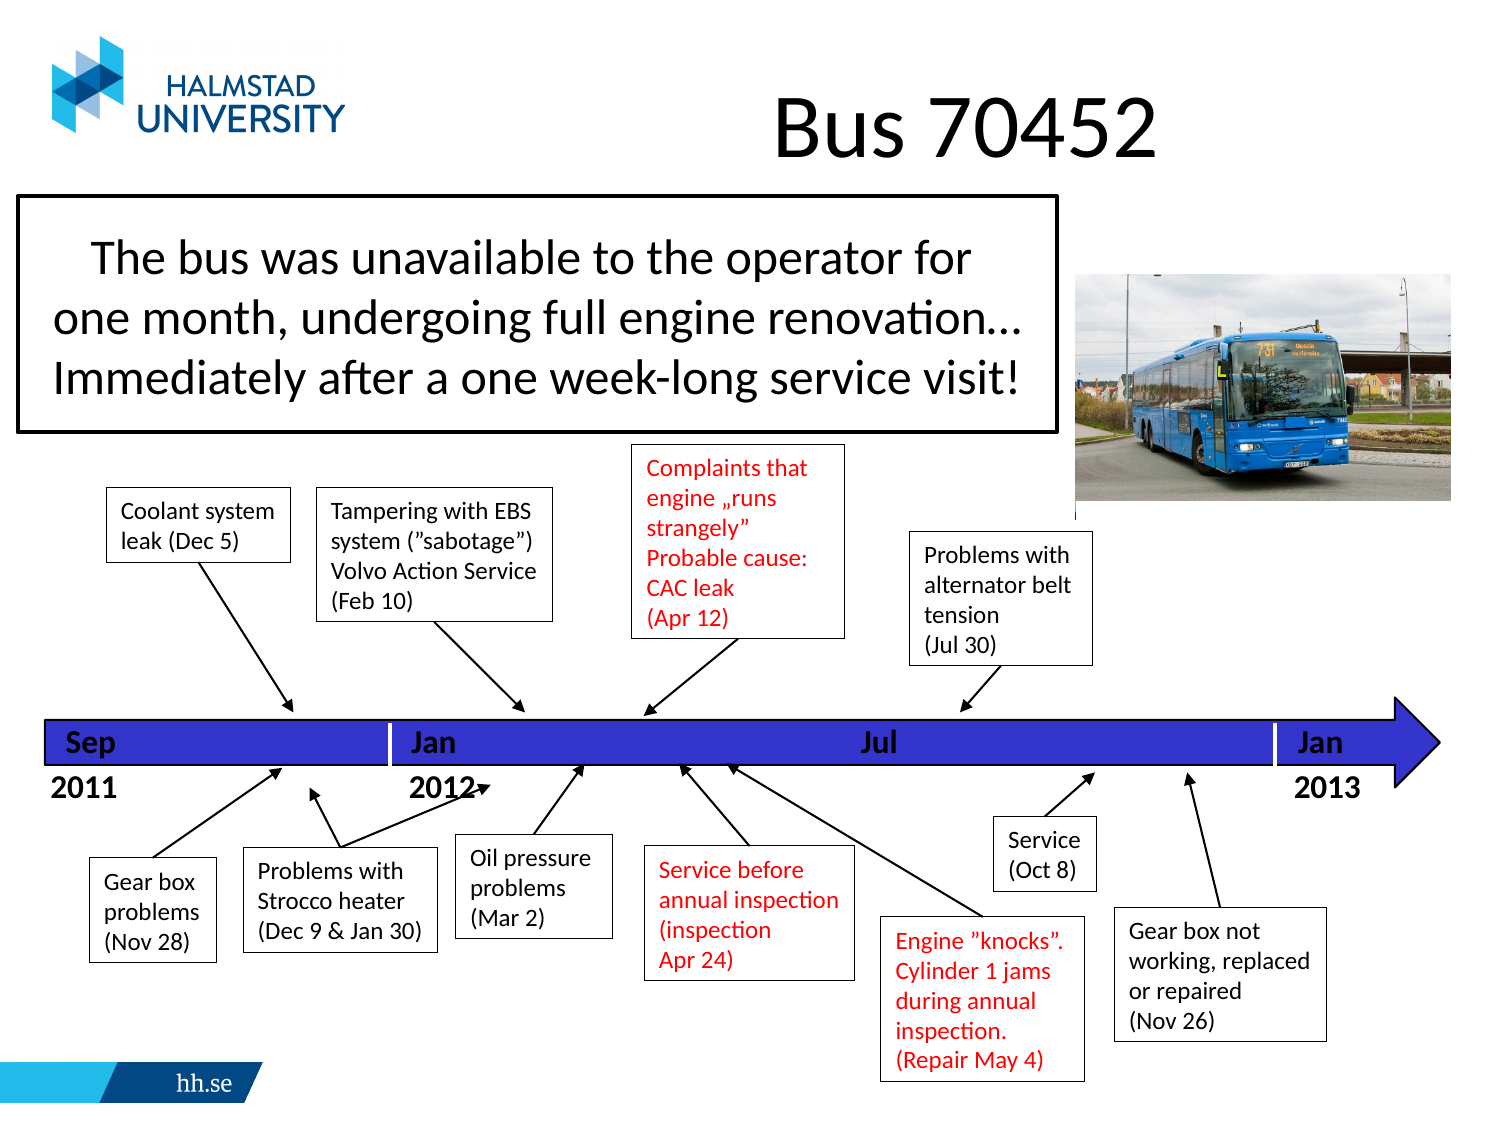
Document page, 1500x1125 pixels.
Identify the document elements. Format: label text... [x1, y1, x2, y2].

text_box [340, 784, 496, 848]
text_box Tampering with EBS system (”sabotage”) Volvo Action Service (Feb 10) [316, 487, 553, 622]
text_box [1075, 274, 1465, 547]
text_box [152, 767, 283, 858]
text_box [472, 719, 846, 765]
text_box 2011 [35, 757, 133, 813]
picture [52, 36, 345, 133]
text_box Oil pressure problems (Mar 2) [455, 834, 613, 939]
text_box Complaints that engine „runs strangely” Probable cause: CAC leak (Apr 12) [631, 444, 845, 639]
text_box [913, 719, 1283, 765]
text_box Gear box problems (Nov 28) [89, 857, 217, 963]
text_box Problems with Strocco heater (Dec 9 & Jan 30) [243, 847, 438, 953]
text_box Service before annual inspection (inspection Apr 24) [644, 845, 855, 981]
text_box Coolant system leak (Dec 5) [106, 487, 291, 563]
text_box [44, 719, 50, 757]
text_box 2012 [394, 757, 491, 783]
text_box [131, 719, 396, 765]
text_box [643, 640, 739, 717]
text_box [1044, 772, 1096, 817]
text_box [533, 762, 585, 835]
text_box Jan [396, 712, 472, 757]
text_box Jul [846, 712, 913, 761]
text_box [678, 762, 724, 847]
text_box Gear box not working, replaced or repaired (Nov 26) [1114, 907, 1327, 1042]
title Bus 70452 [507, 58, 1425, 246]
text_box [959, 667, 1002, 713]
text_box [309, 787, 336, 848]
text_box 2013 [1279, 757, 1376, 813]
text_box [198, 562, 294, 713]
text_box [726, 762, 984, 917]
text_box Service (Oct 8) [993, 816, 1097, 892]
text_box Engine ”knocks”. Cylinder 1 jams during annual inspection. (Repair May 4) [880, 916, 1085, 1082]
text_box [1359, 697, 1440, 788]
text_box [433, 623, 526, 713]
text_box The bus was unavailable to the operator for one month, undergoing full engine renovation… Immediately after a one week-long service visit! [16, 194, 1059, 434]
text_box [1186, 772, 1221, 908]
text_box Jan [1283, 712, 1359, 768]
text_box Problems with alternator belt tension (Jul 30) [909, 531, 1093, 666]
picture [0, 1062, 263, 1103]
text_box Sep [50, 712, 131, 757]
